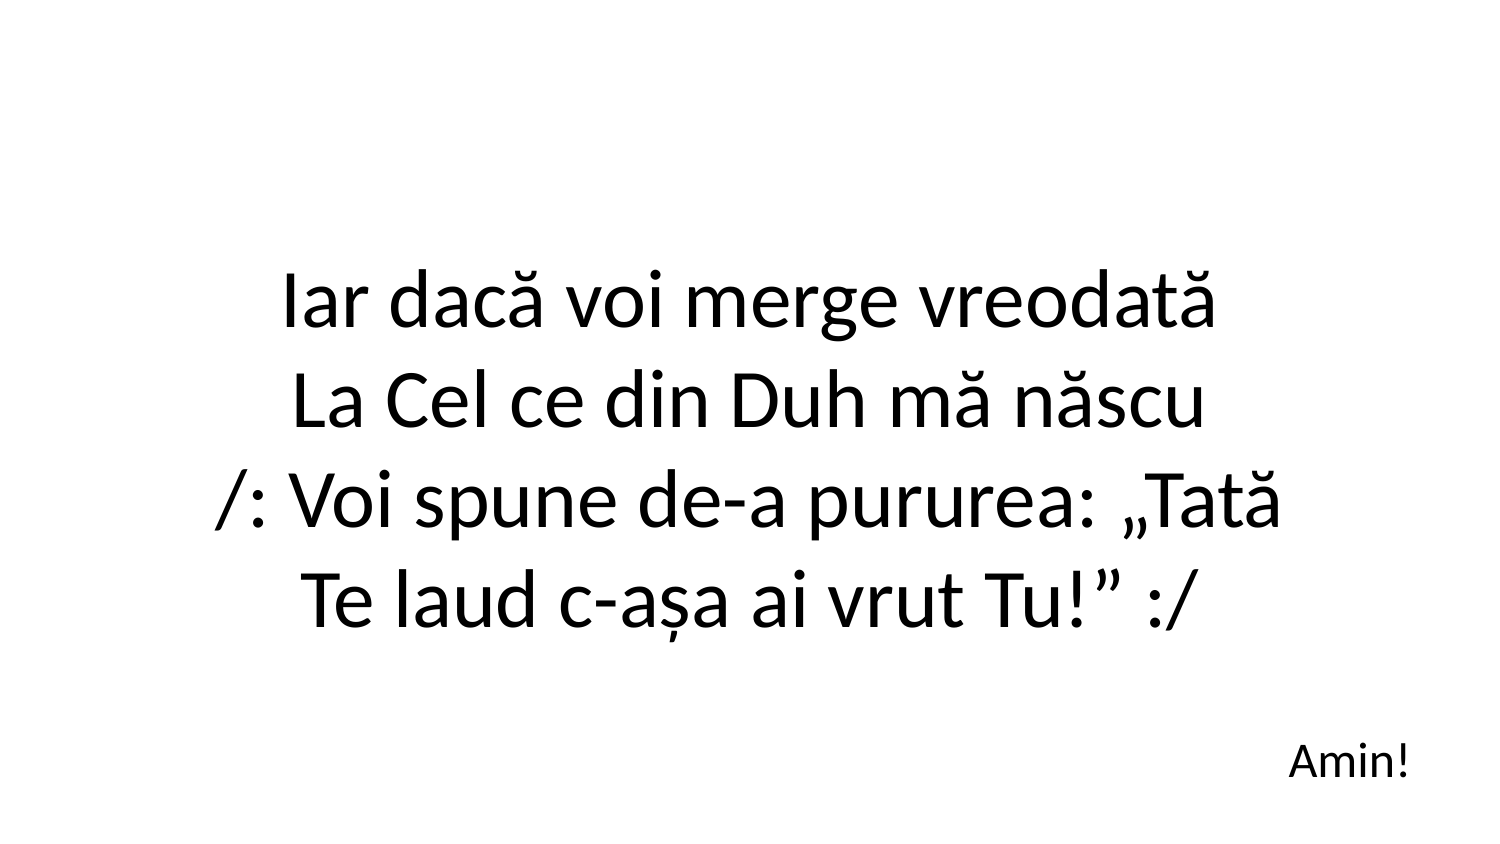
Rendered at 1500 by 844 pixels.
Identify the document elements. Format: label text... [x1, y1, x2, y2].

text_box Amin! [1273, 674, 1427, 795]
text_box Iar dacă voi merge vreodată La Cel ce din Duh mă născu /: Voi spune de-a pururea: „Tată Te laud c-așa ai vrut Tu!” :/ [200, 192, 1300, 652]
